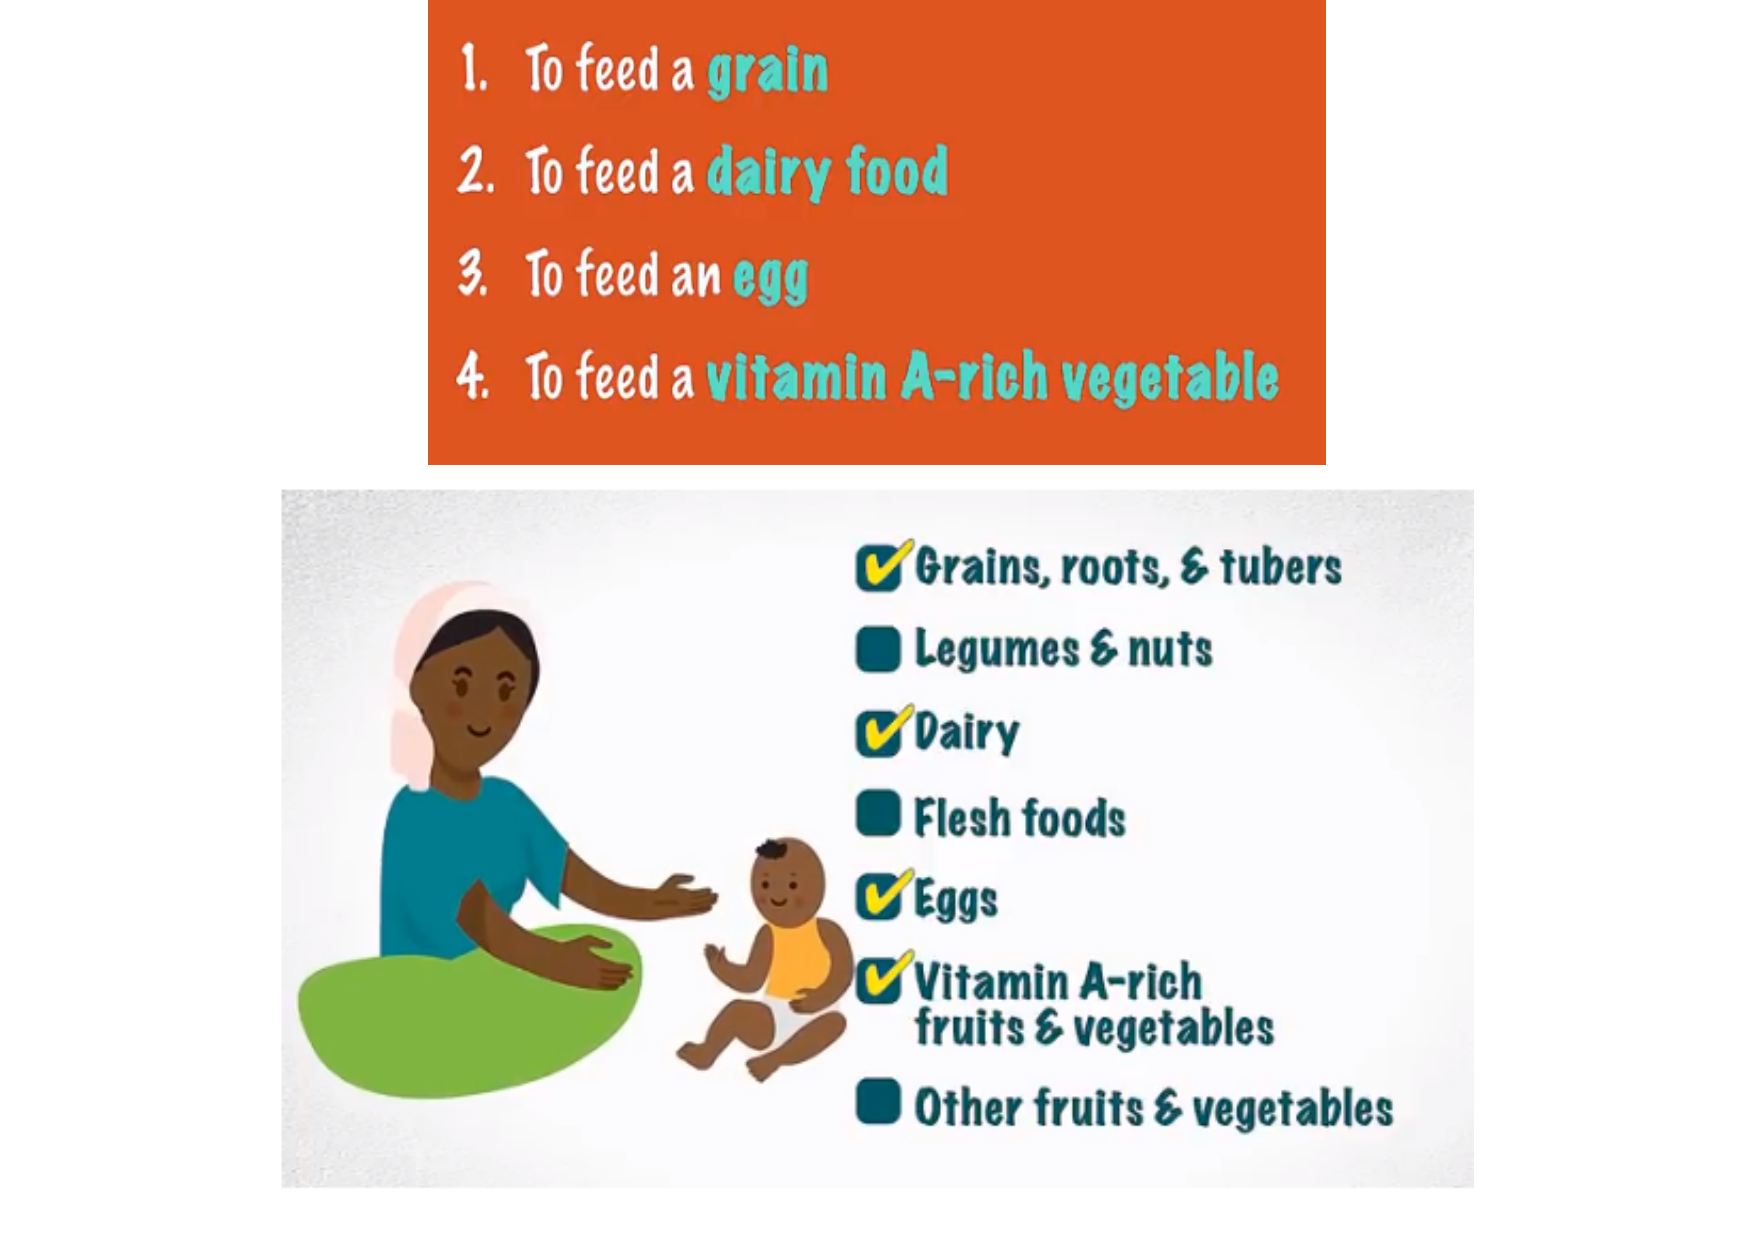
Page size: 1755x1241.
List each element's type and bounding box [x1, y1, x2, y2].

picture [427, 0, 1327, 465]
list [280, 485, 1474, 1196]
